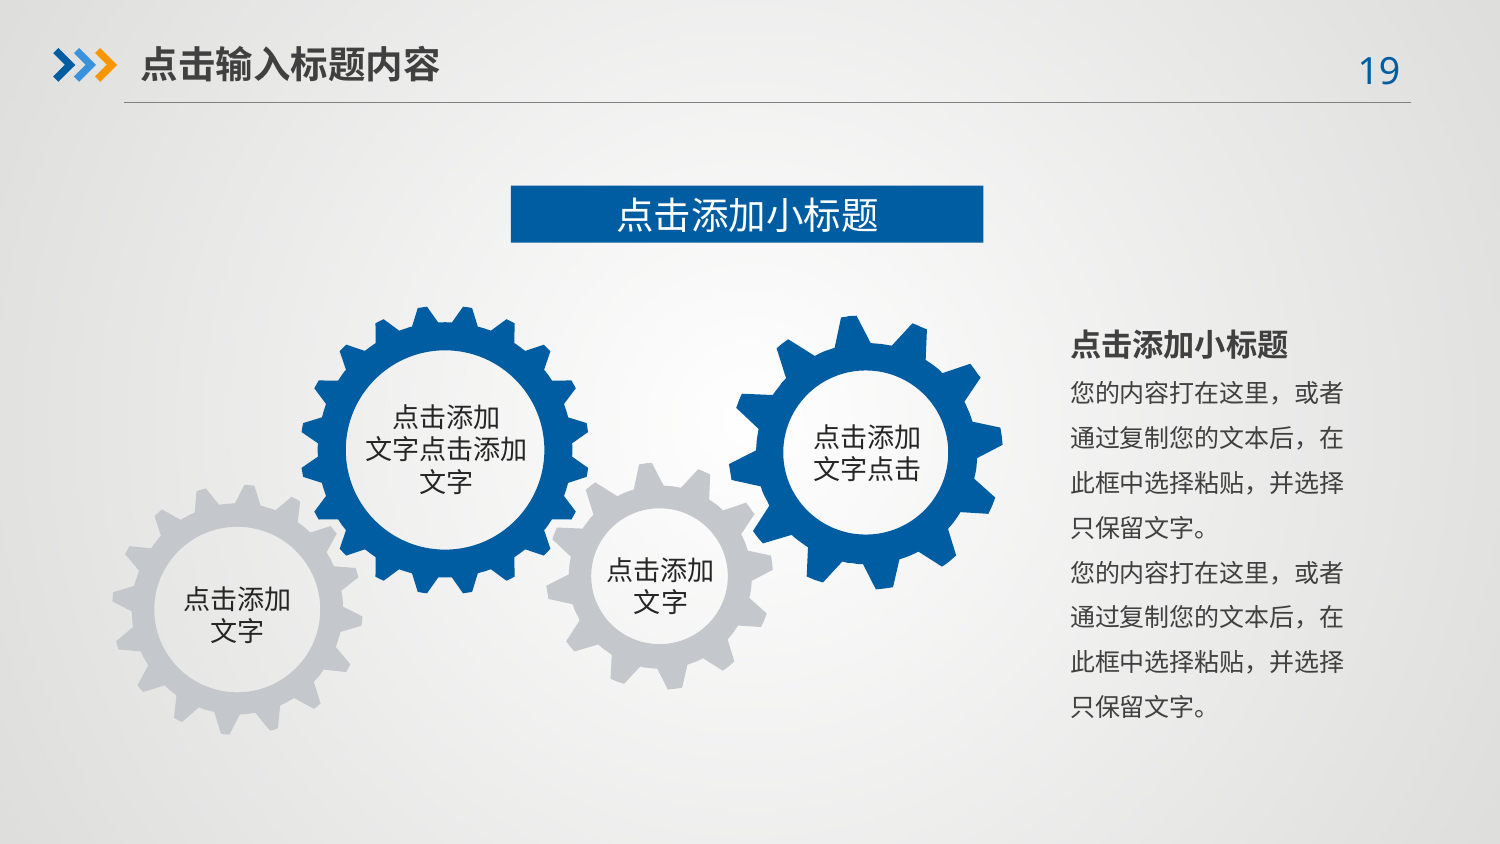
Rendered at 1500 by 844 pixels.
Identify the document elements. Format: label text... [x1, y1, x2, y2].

text_box 点击添加小标题 [509, 183, 985, 245]
text_box 点击添加 文字 [592, 547, 727, 624]
text_box 点击添加 文字 [168, 576, 307, 653]
text_box 点击添加小标题 您的内容打在这里，或者通过复制您的文本后，在此框中选择粘贴，并选择只保留文字。 您的内容打在这里，或者通过复制您的文本后，在此框中选择粘贴，并选择只保留文字。 [1058, 300, 1378, 728]
text_box [112, 484, 363, 735]
text_box 点击输入标题内容 [140, 32, 491, 95]
picture [0, 0, 1500, 844]
text_box 点击添加 文字点击 [784, 414, 948, 491]
text_box [301, 306, 589, 594]
text_box 点击添加 文字点击添加 文字 [348, 394, 544, 503]
text_box [546, 462, 773, 690]
text_box [728, 315, 1003, 590]
